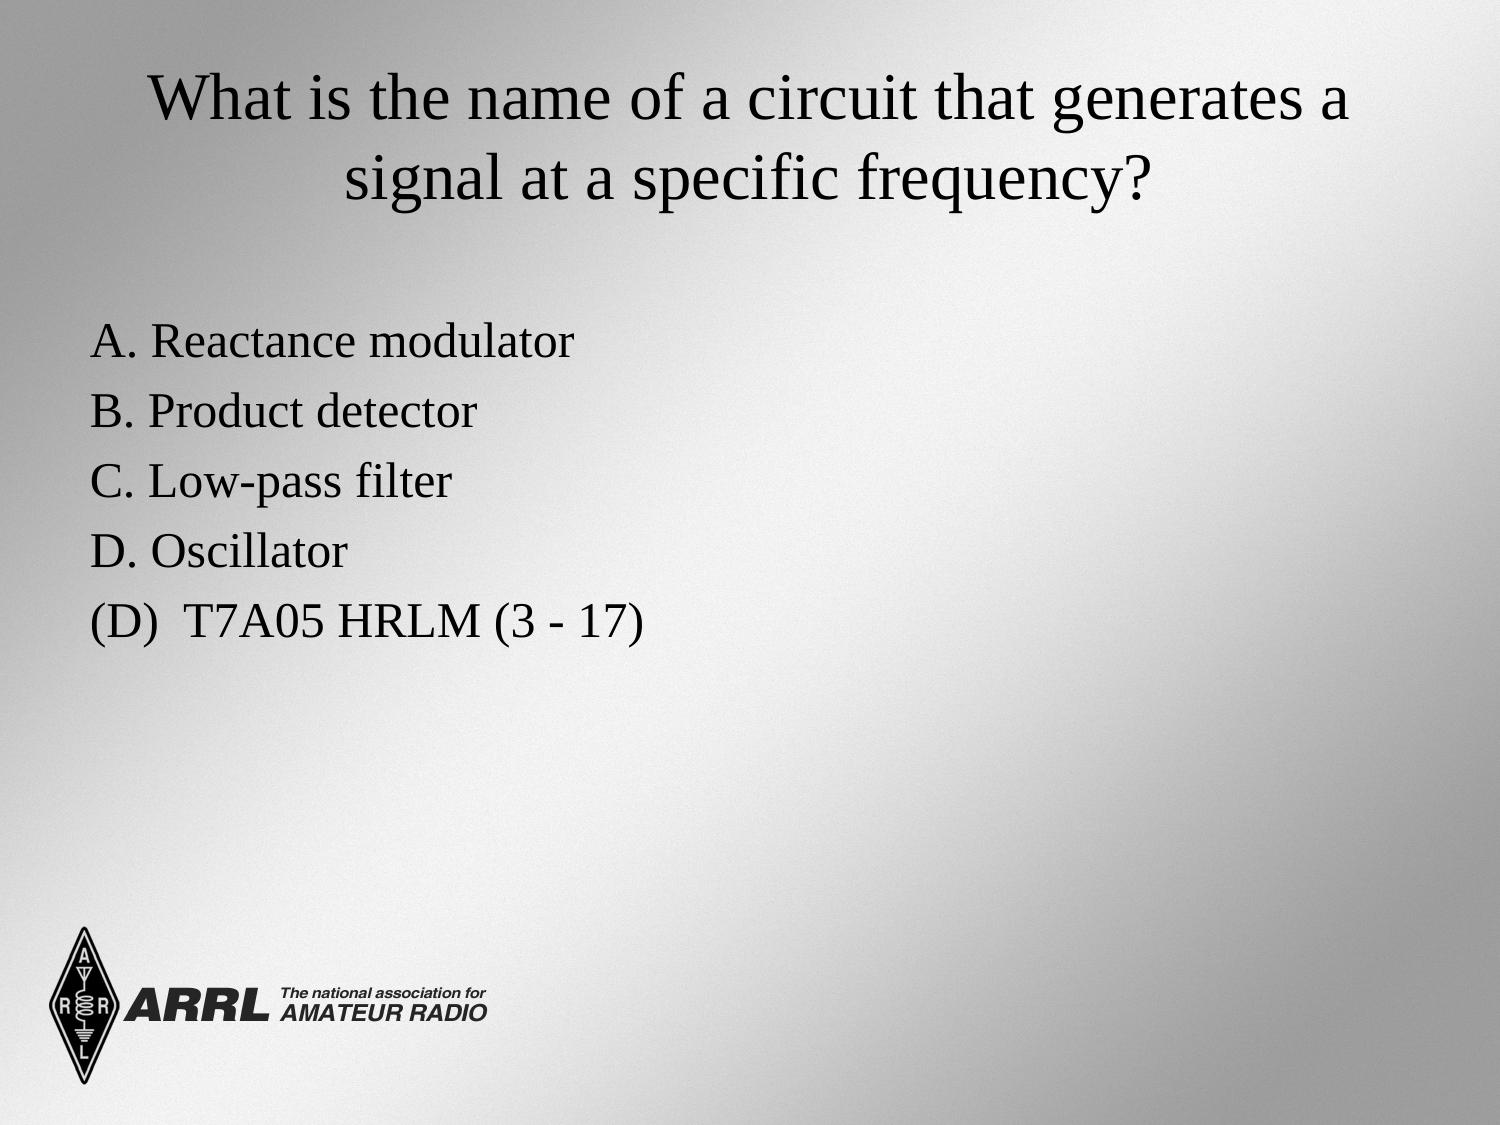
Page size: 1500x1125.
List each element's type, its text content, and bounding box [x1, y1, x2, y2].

title What is the name of a circuit that generates a signal at a specific frequency? [75, 45, 1425, 233]
list A. Reactance modulator B. Product detector C. Low-pass filter D. Oscillator (D) T7A05 HRLM (3 - 17) [75, 299, 1425, 1005]
picture [0, 0, 1500, 1125]
